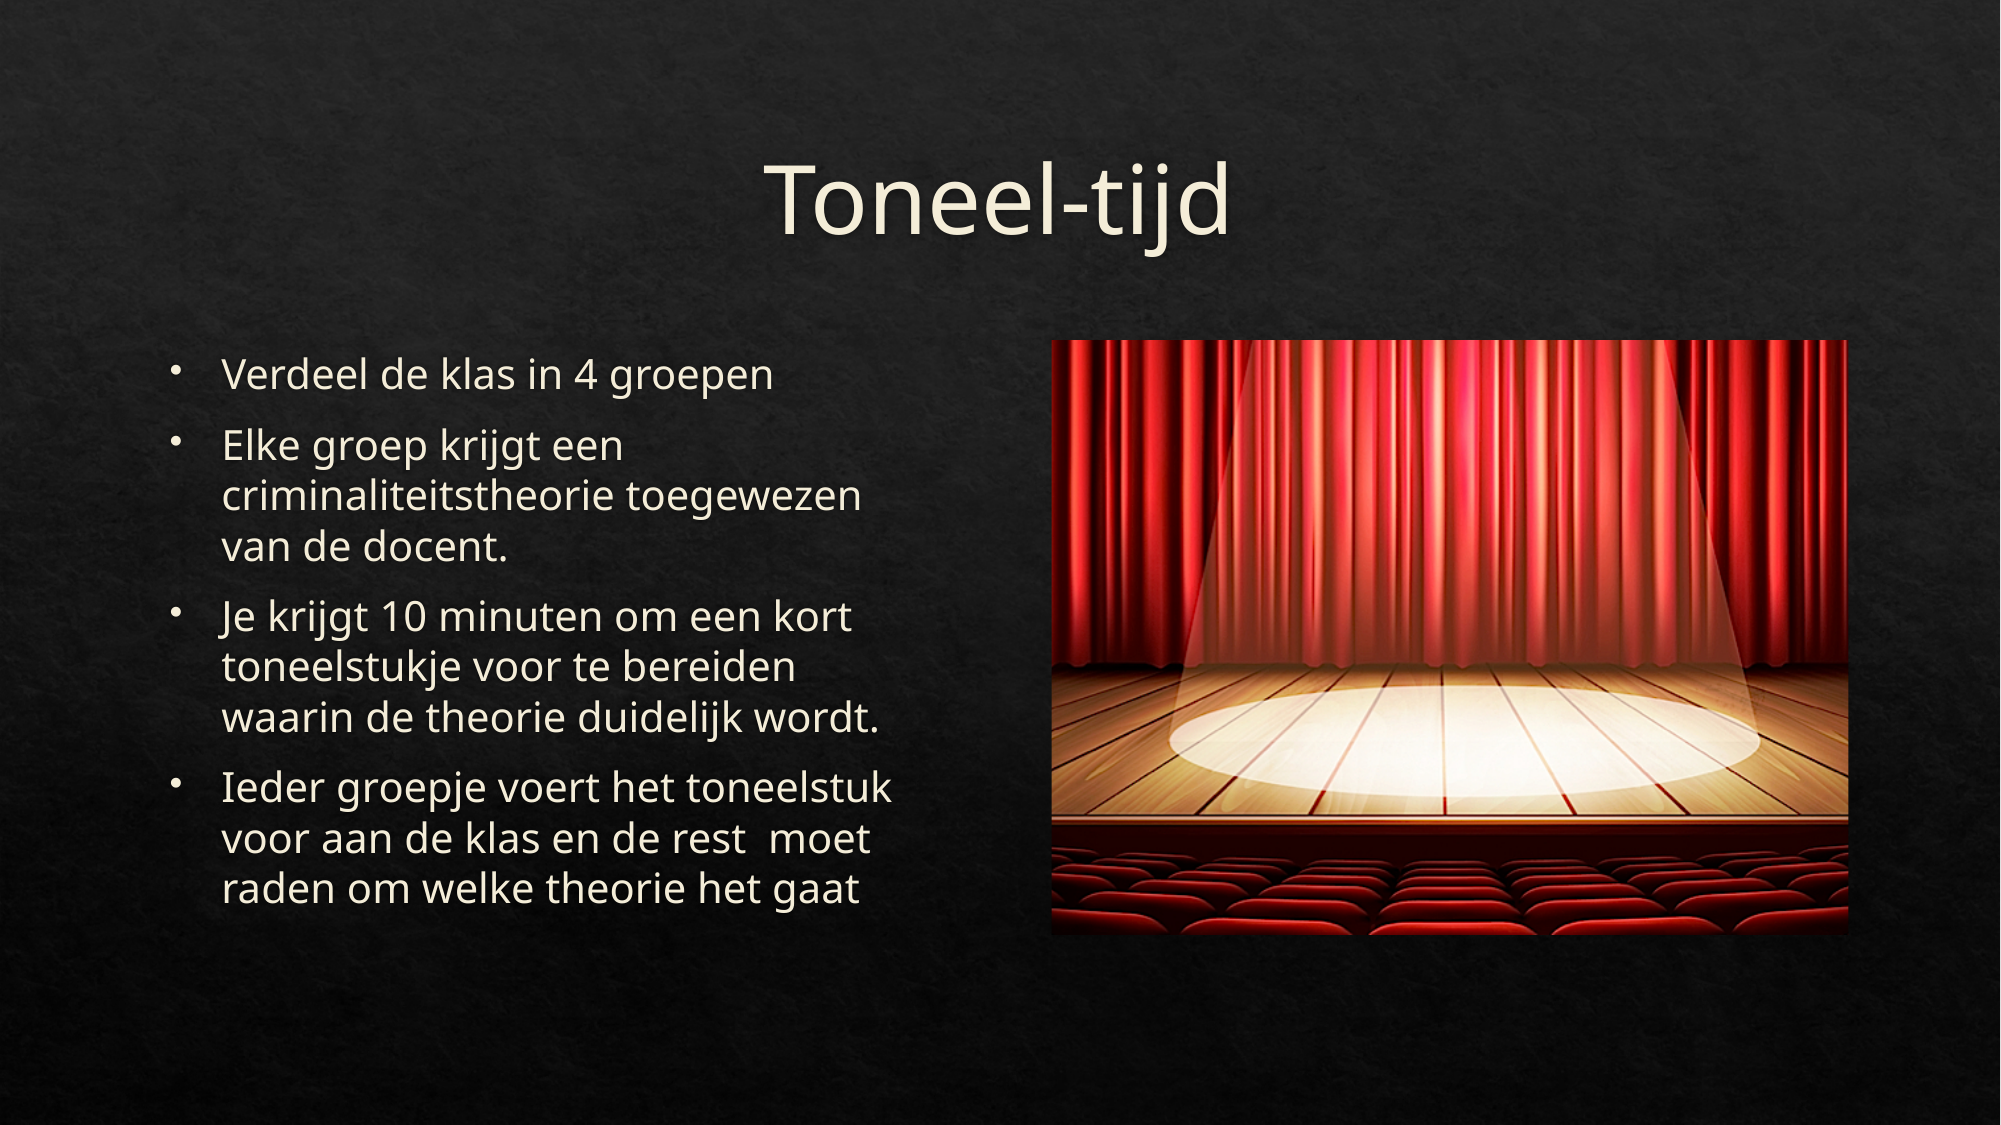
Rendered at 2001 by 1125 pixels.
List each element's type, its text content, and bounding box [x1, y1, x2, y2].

list Verdeel de klas in 4 groepen Elke groep krijgt een criminaliteitstheorie toegewezen van de docent. Je krijgt 10 minuten om een kort toneelstukje voor te bereiden waarin de theorie duidelijk wordt. Ieder groepje voert het toneelstuk voor aan de klas en de rest moet raden om welke theorie het gaat [149, 340, 947, 935]
picture [1051, 340, 1849, 936]
title Toneel-tijd [149, 99, 1849, 307]
